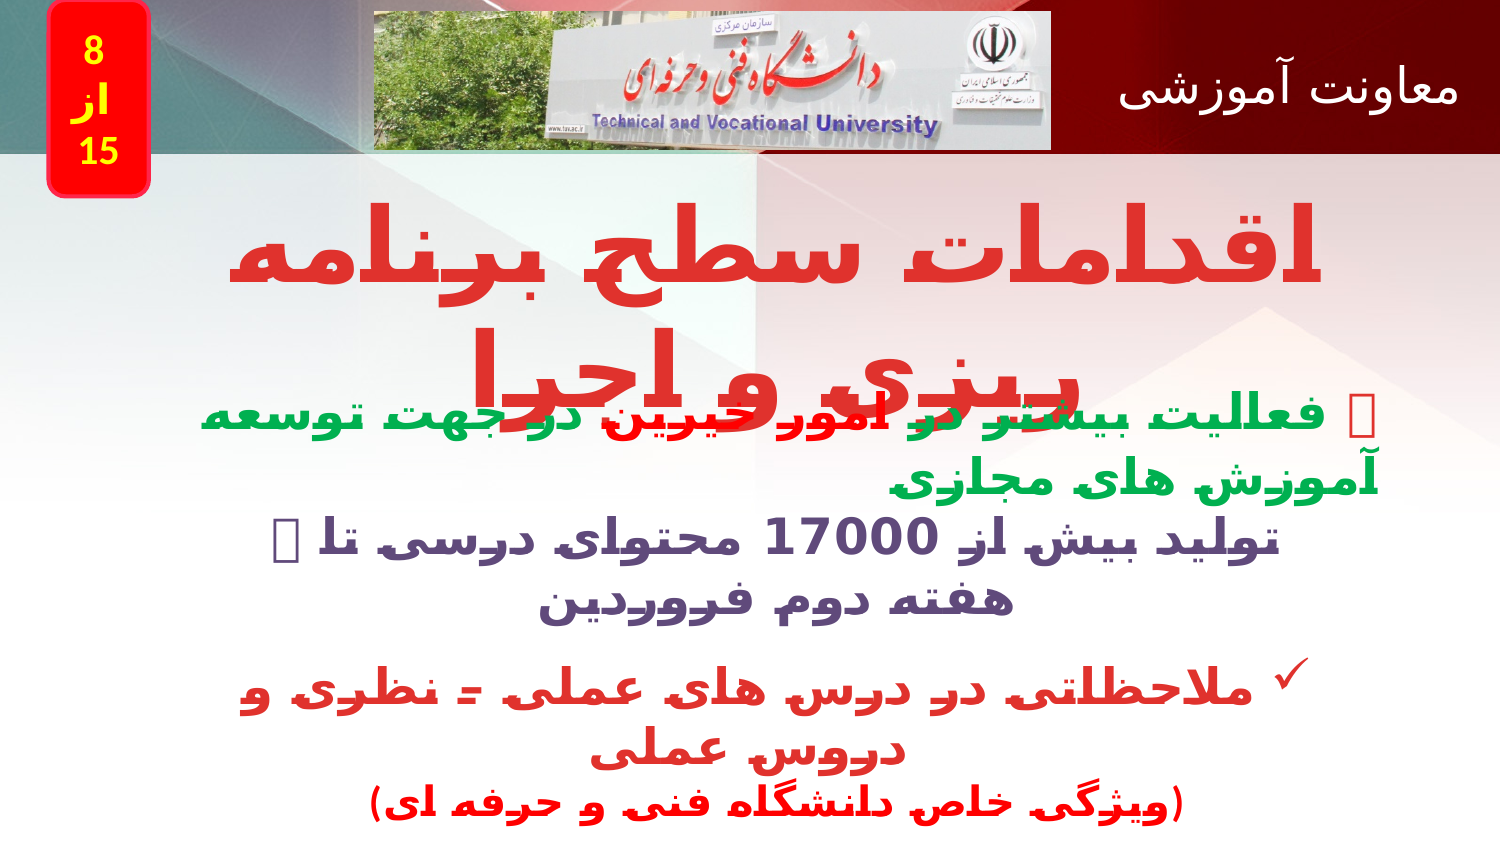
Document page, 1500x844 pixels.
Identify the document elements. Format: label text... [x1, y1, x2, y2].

text_box 8 از 15 [46, 0, 151, 199]
text_box ملاحظاتی در درس های عملی – نظری و دروس عملی (ویژگی خاص دانشگاه فنی و حرفه ای) [198, 647, 1355, 833]
text_box  فعالیت بیشتر در امور خیرین در جهت توسعه آموزش های مجازی [96, 368, 1394, 512]
picture [0, 0, 1500, 844]
title معاونت آموزشی [1100, 21, 1477, 147]
text_box  تولید بیش از 17000 محتوای درسی تا هفته دوم فروردین [198, 497, 1355, 633]
text_box اقدامات سطح برنامه ریزی و اجرا [98, 171, 1455, 437]
